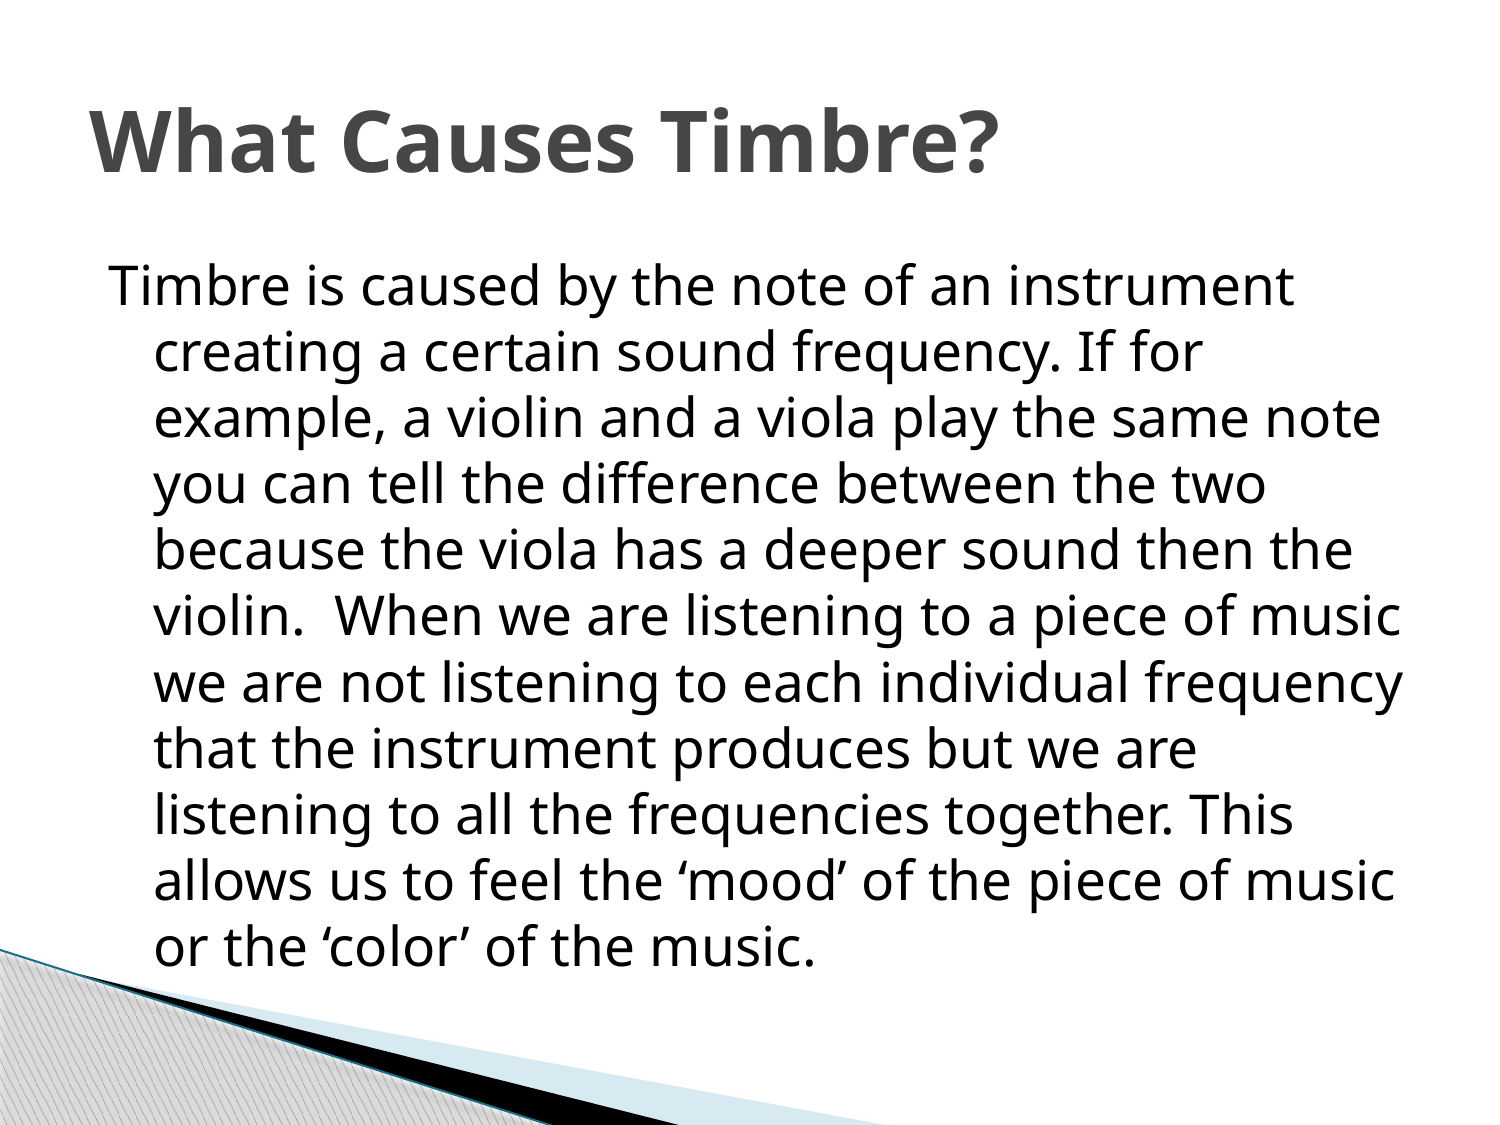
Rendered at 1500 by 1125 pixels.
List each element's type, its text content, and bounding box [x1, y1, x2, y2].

title What Causes Timbre? [75, 45, 1425, 233]
list Timbre is caused by the note of an instrument creating a certain sound frequency. If for example, a violin and a viola play the same note you can tell the difference between the two because the viola has a deeper sound then the violin. When we are listening to a piece of music we are not listening to each individual frequency that the instrument produces but we are listening to all the frequencies together. This allows us to feel the ‘mood’ of the piece of music or the ‘color’ of the music. [75, 243, 1425, 986]
